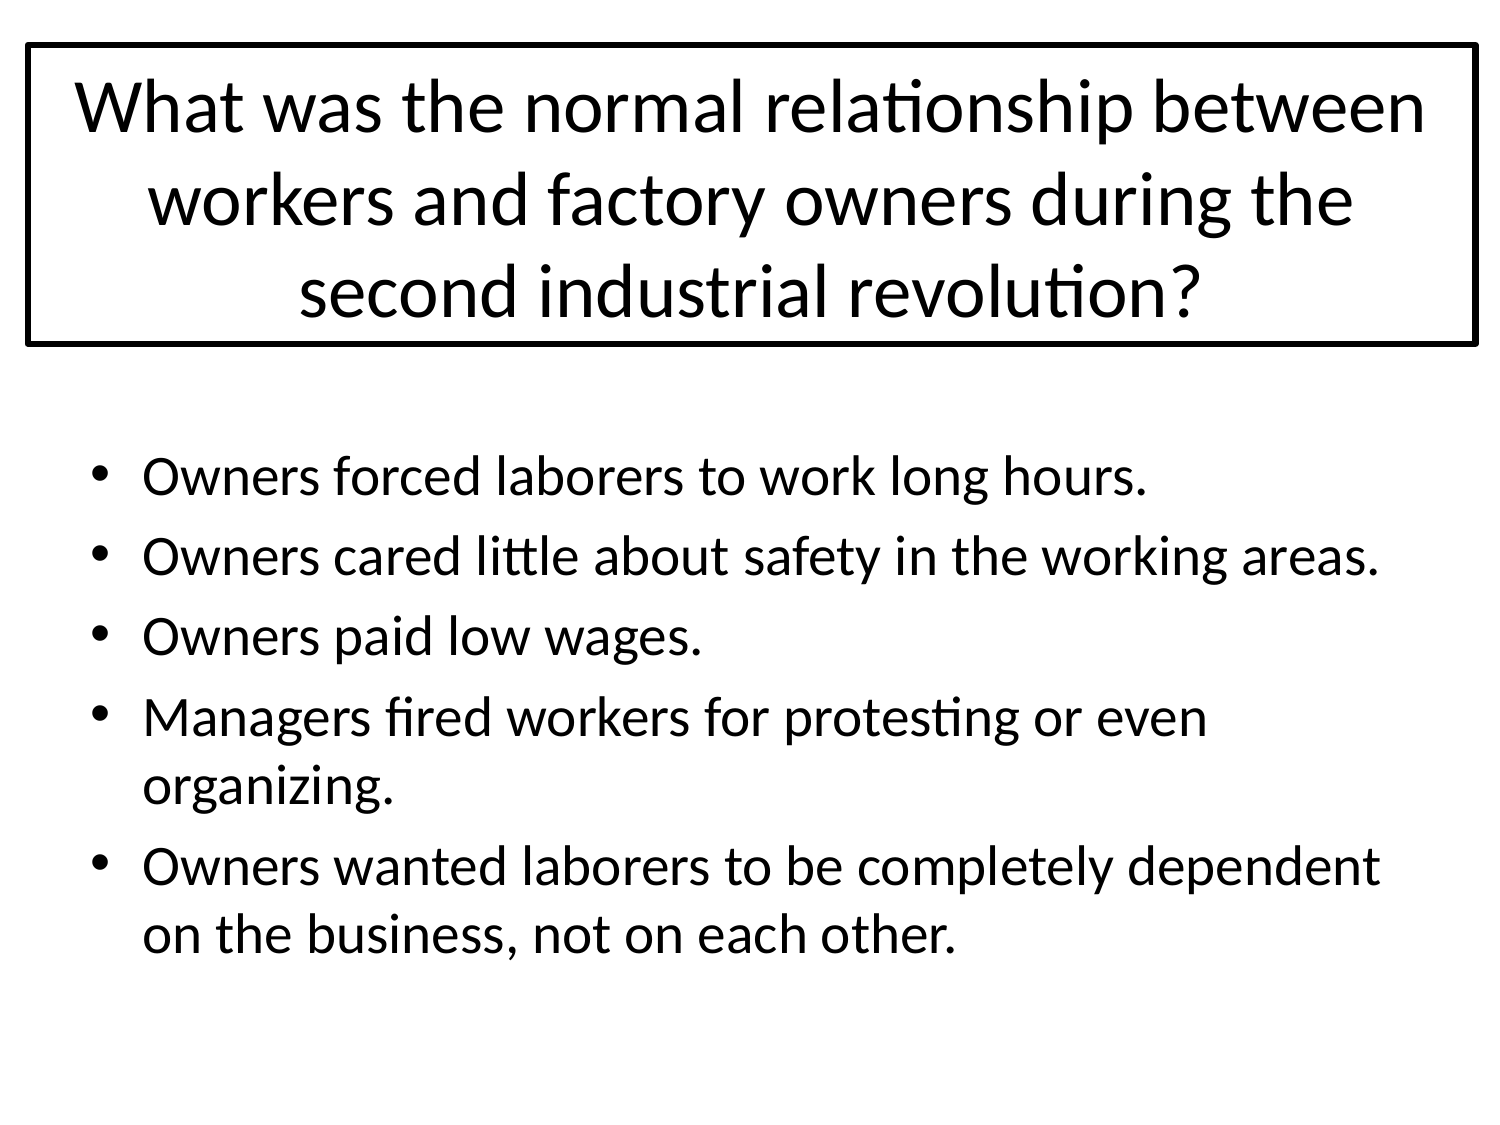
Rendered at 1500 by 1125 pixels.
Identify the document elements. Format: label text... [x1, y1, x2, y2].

title What was the normal relationship between workers and factory owners during the second industrial revolution? [27, 45, 1476, 344]
list Owners forced laborers to work long hours. Owners cared little about safety in the working areas. Owners paid low wages. Managers fired workers for protesting or even organizing. Owners wanted laborers to be completely dependent on the business, not on each other. [75, 430, 1425, 1021]
